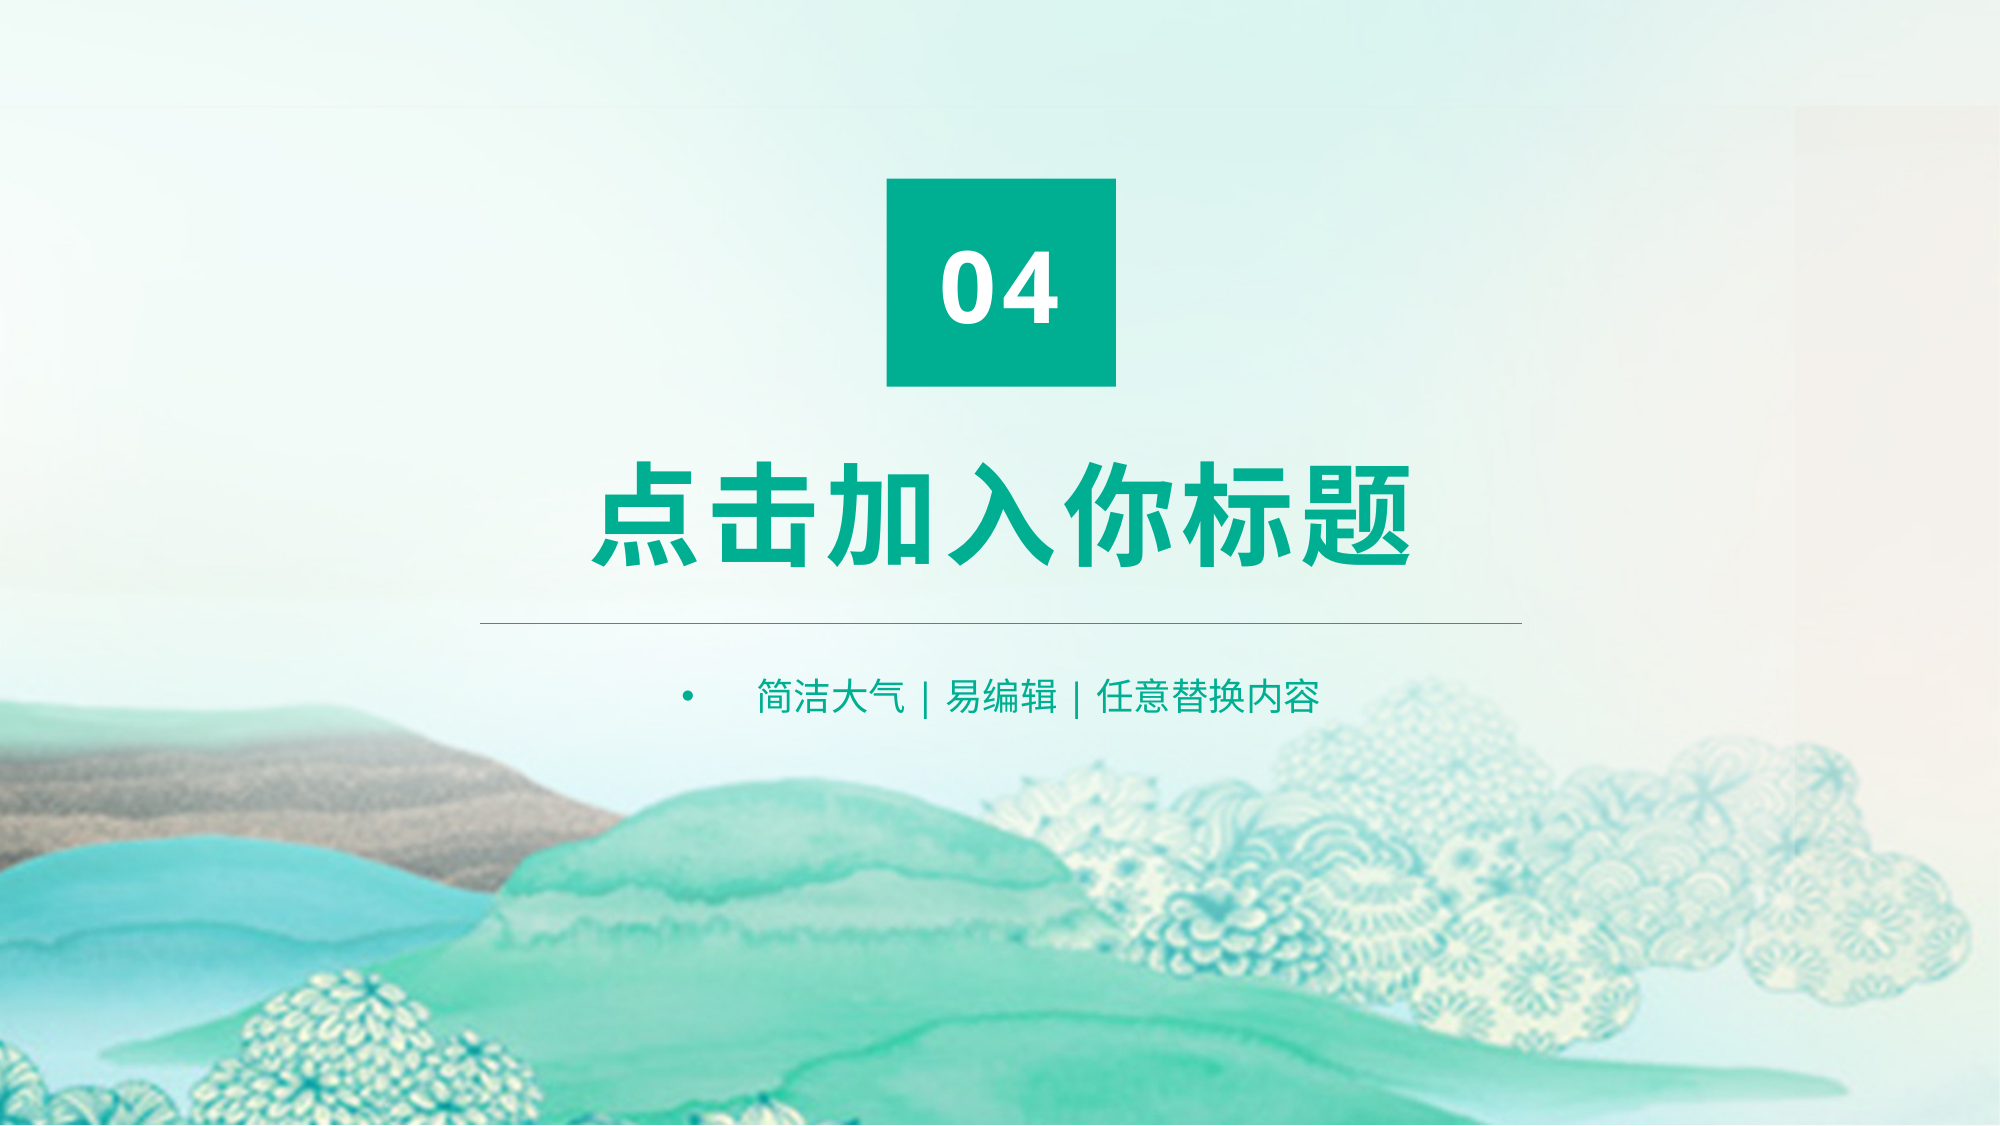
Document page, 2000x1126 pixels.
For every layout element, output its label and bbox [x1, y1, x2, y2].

picture [0, 0, 2000, 1126]
text_box [886, 178, 1117, 387]
